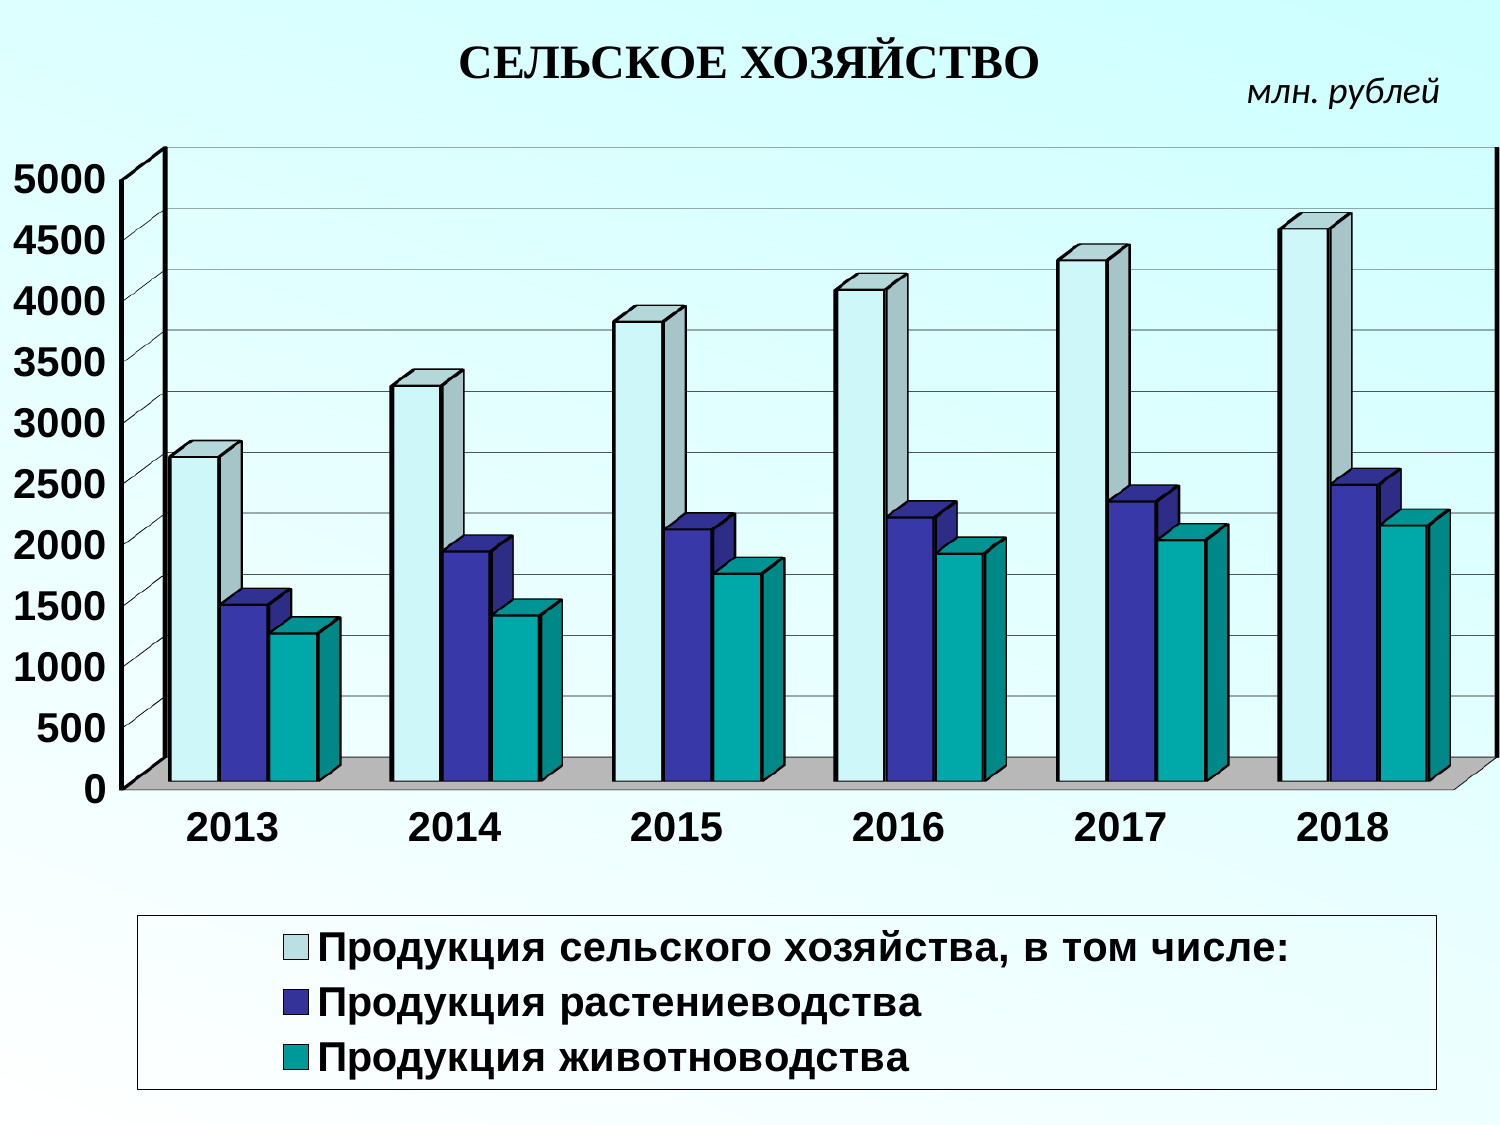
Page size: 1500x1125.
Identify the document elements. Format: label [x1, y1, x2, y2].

chart [0, 0, 1500, 1125]
